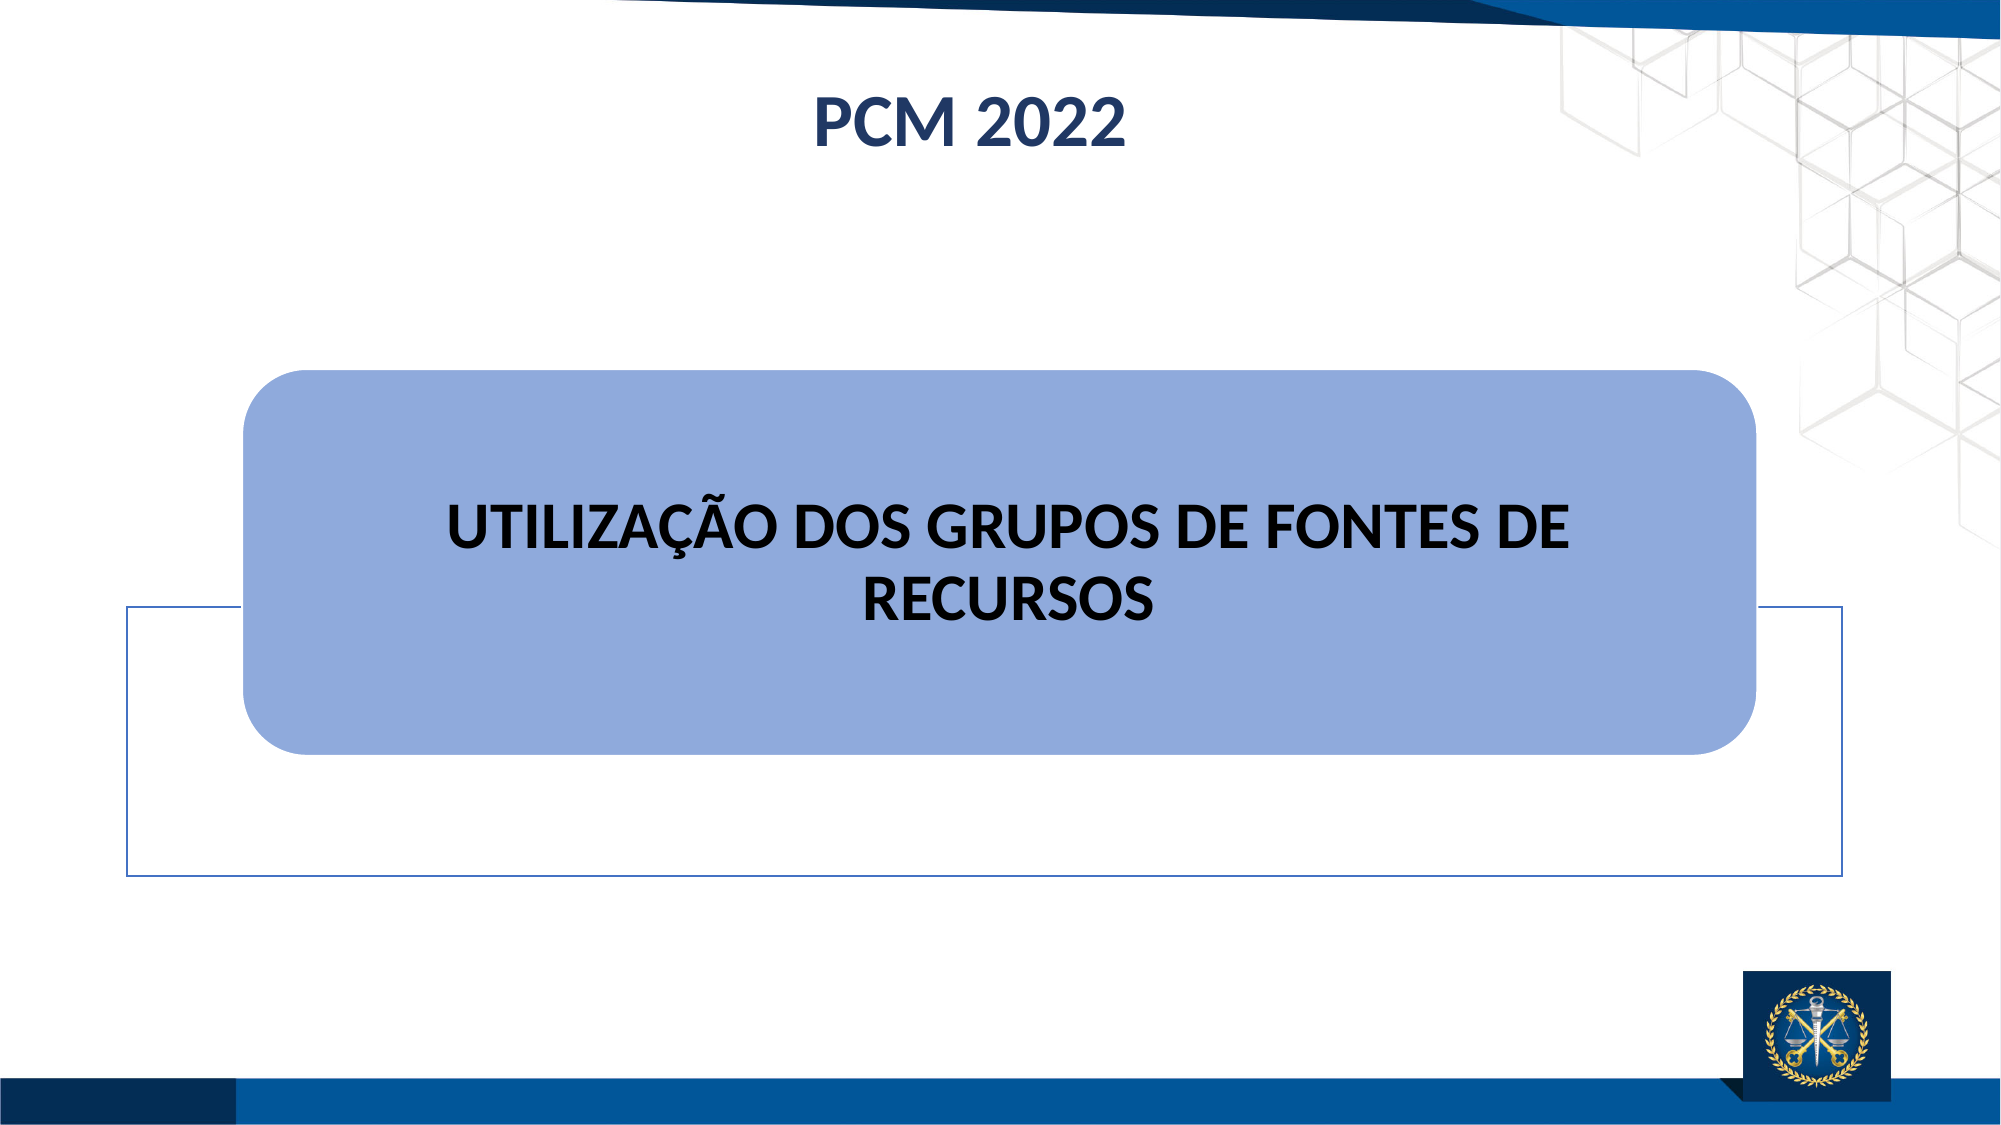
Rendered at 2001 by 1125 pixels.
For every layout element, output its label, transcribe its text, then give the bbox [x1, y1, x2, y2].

picture [0, 0, 2001, 1125]
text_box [126, 239, 1843, 1015]
text_box [14, 48, 1926, 185]
text_box PCM 2022 [183, 63, 1758, 169]
